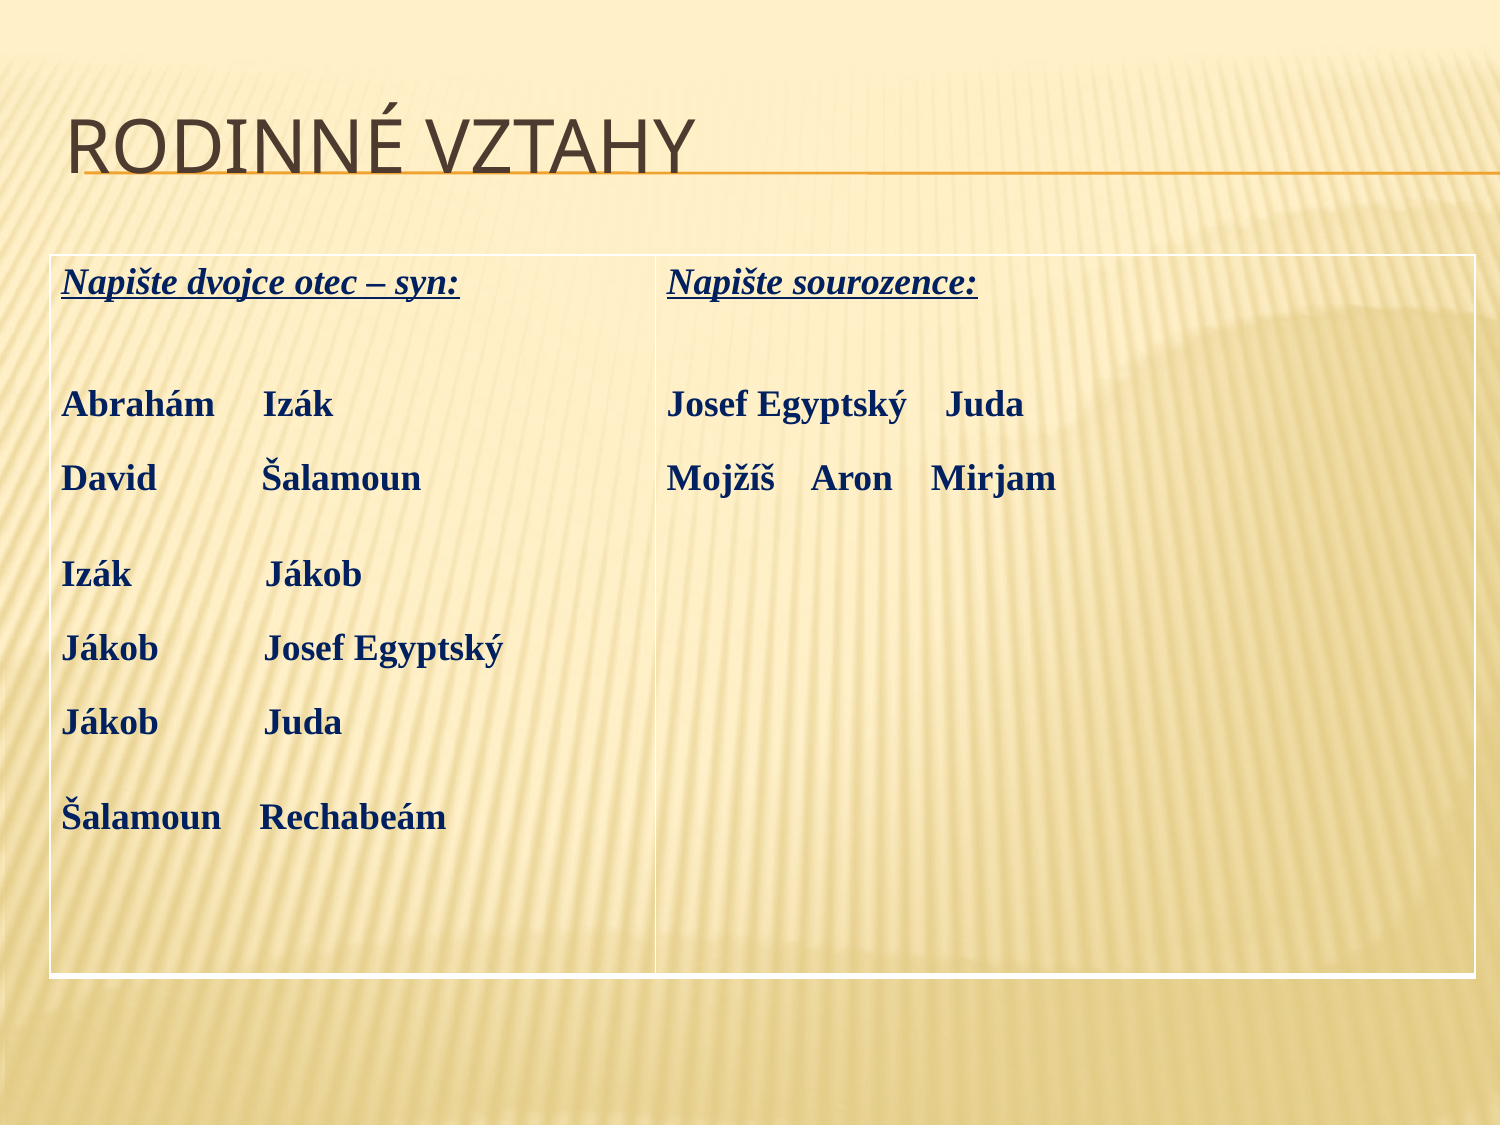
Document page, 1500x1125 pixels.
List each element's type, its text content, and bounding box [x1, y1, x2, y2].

table_header Napište dvojce otec – syn: Abrahám Izák David Šalamoun Izák Jákob Jákob Josef Egyptský Jákob Juda Šalamoun Rechabeám [51, 256, 655, 973]
title Rodinné vztahy [50, 75, 1475, 213]
table_header Napište sourozence: Josef Egyptský Juda Mojžíš Aron Mirjam [656, 256, 1474, 973]
